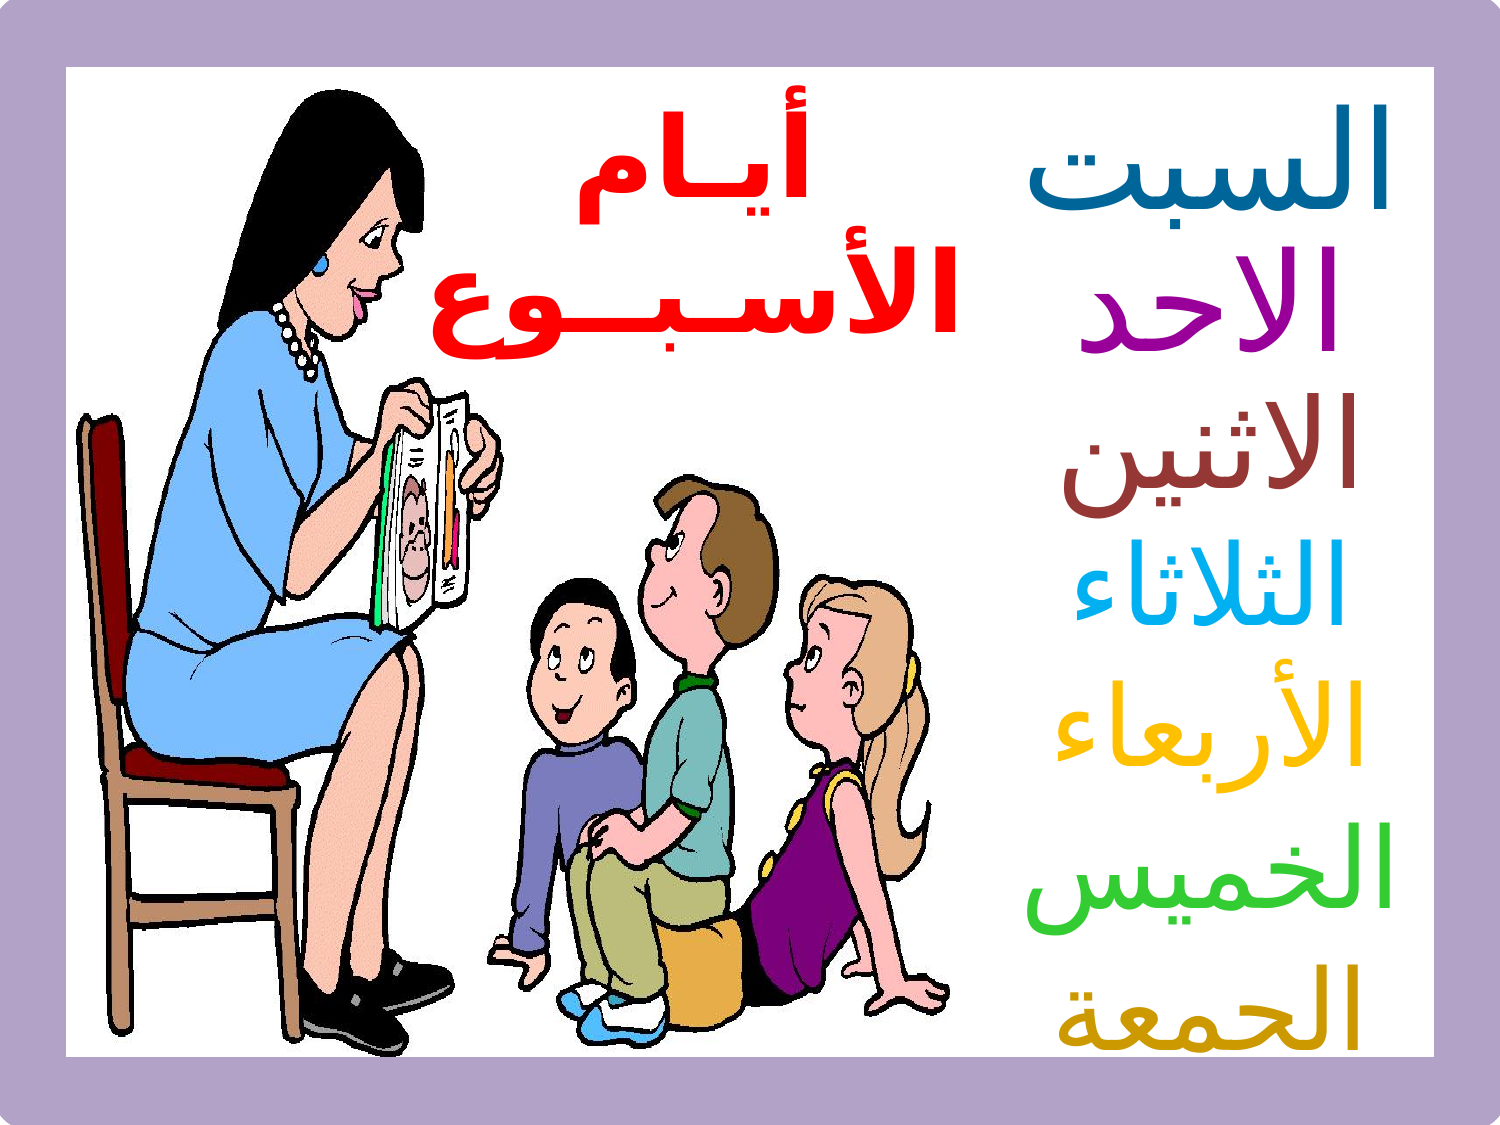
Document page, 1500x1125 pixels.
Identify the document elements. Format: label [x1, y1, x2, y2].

text_box [27, 29, 1473, 1096]
picture [76, 89, 950, 1059]
